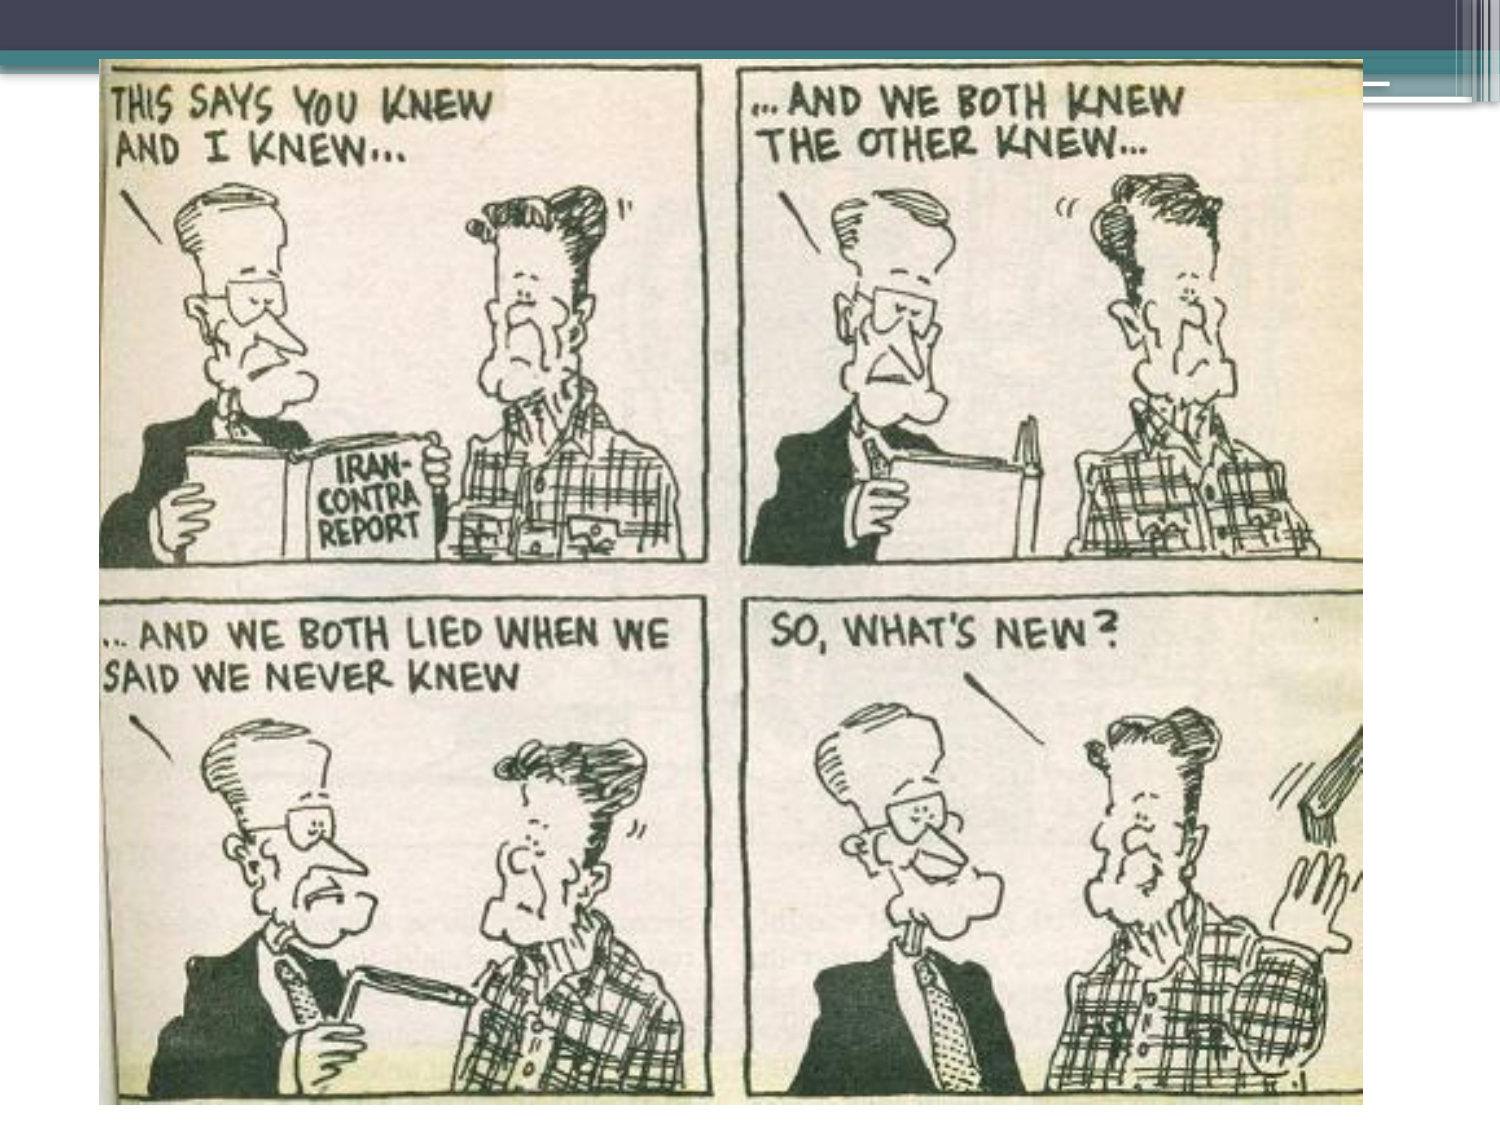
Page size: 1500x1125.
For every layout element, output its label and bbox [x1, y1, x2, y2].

picture [99, 59, 1363, 1105]
